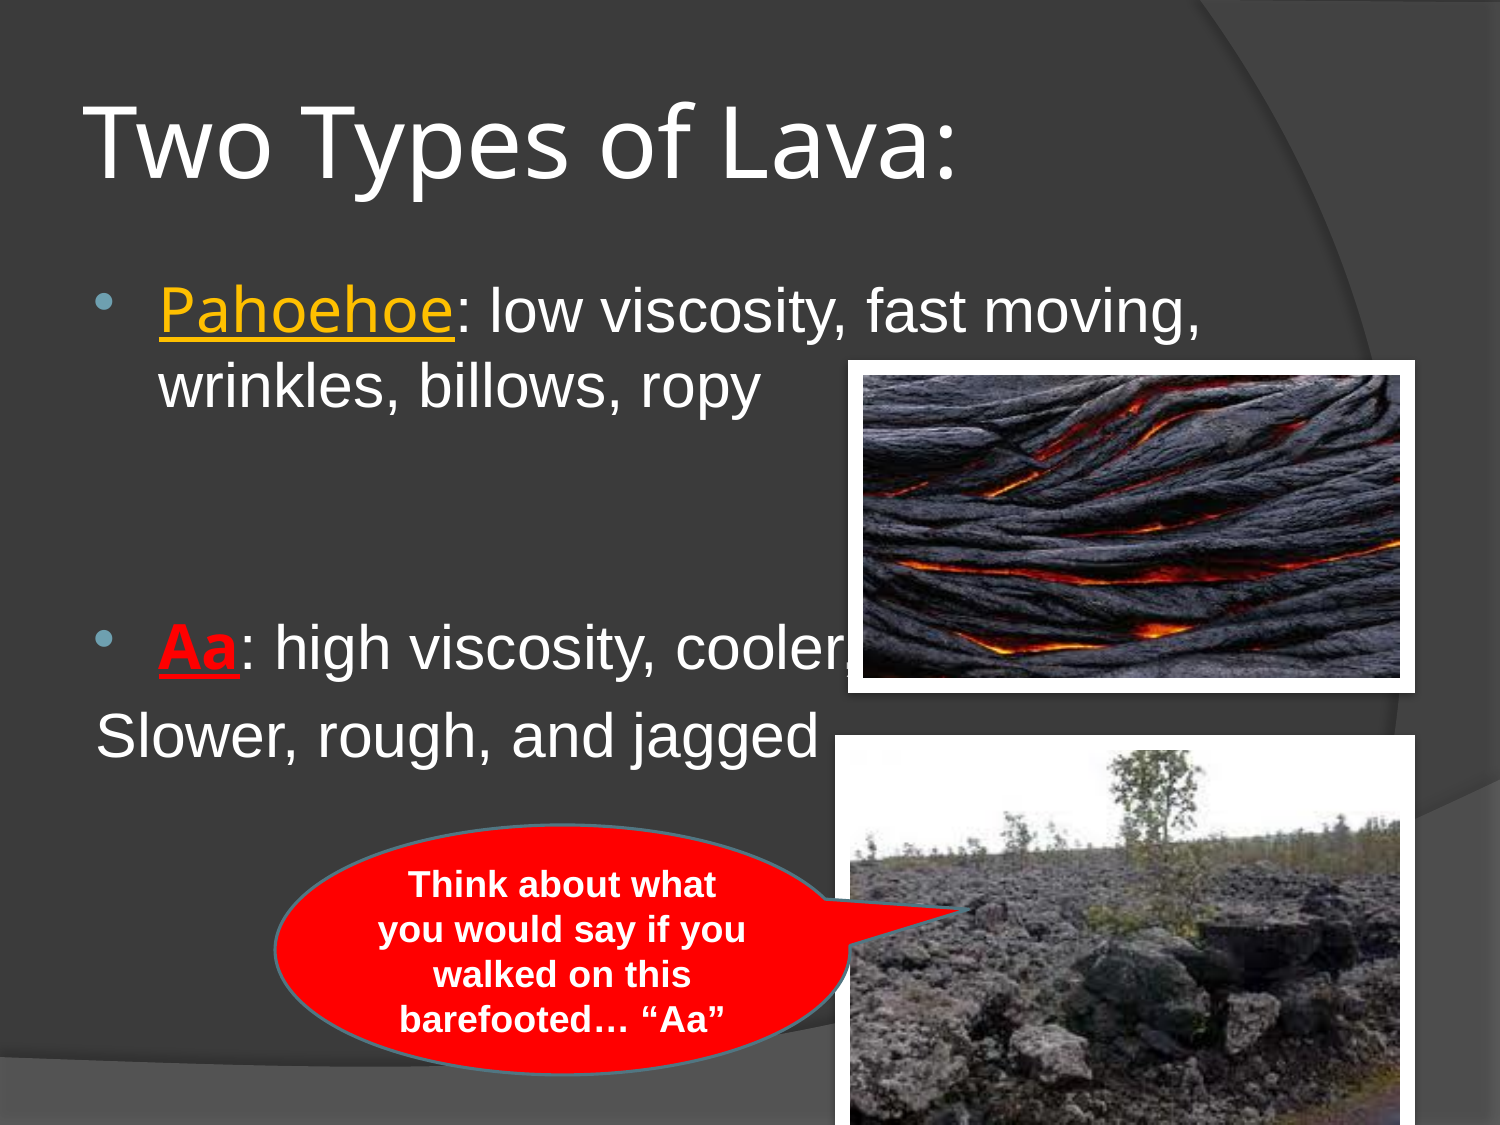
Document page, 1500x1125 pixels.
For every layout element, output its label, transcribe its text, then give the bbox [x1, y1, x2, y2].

list Pahoehoe: low viscosity, fast moving, wrinkles, billows, ropy Aa: high viscosity, cooler, Slower, rough, and jagged [75, 262, 1413, 1005]
title Two Types of Lava: [75, 45, 1300, 233]
text_box Think about what you would say if you walked on this barefooted… “Aa” [273, 823, 840, 1077]
picture [862, 374, 1401, 679]
picture [849, 749, 1401, 1125]
